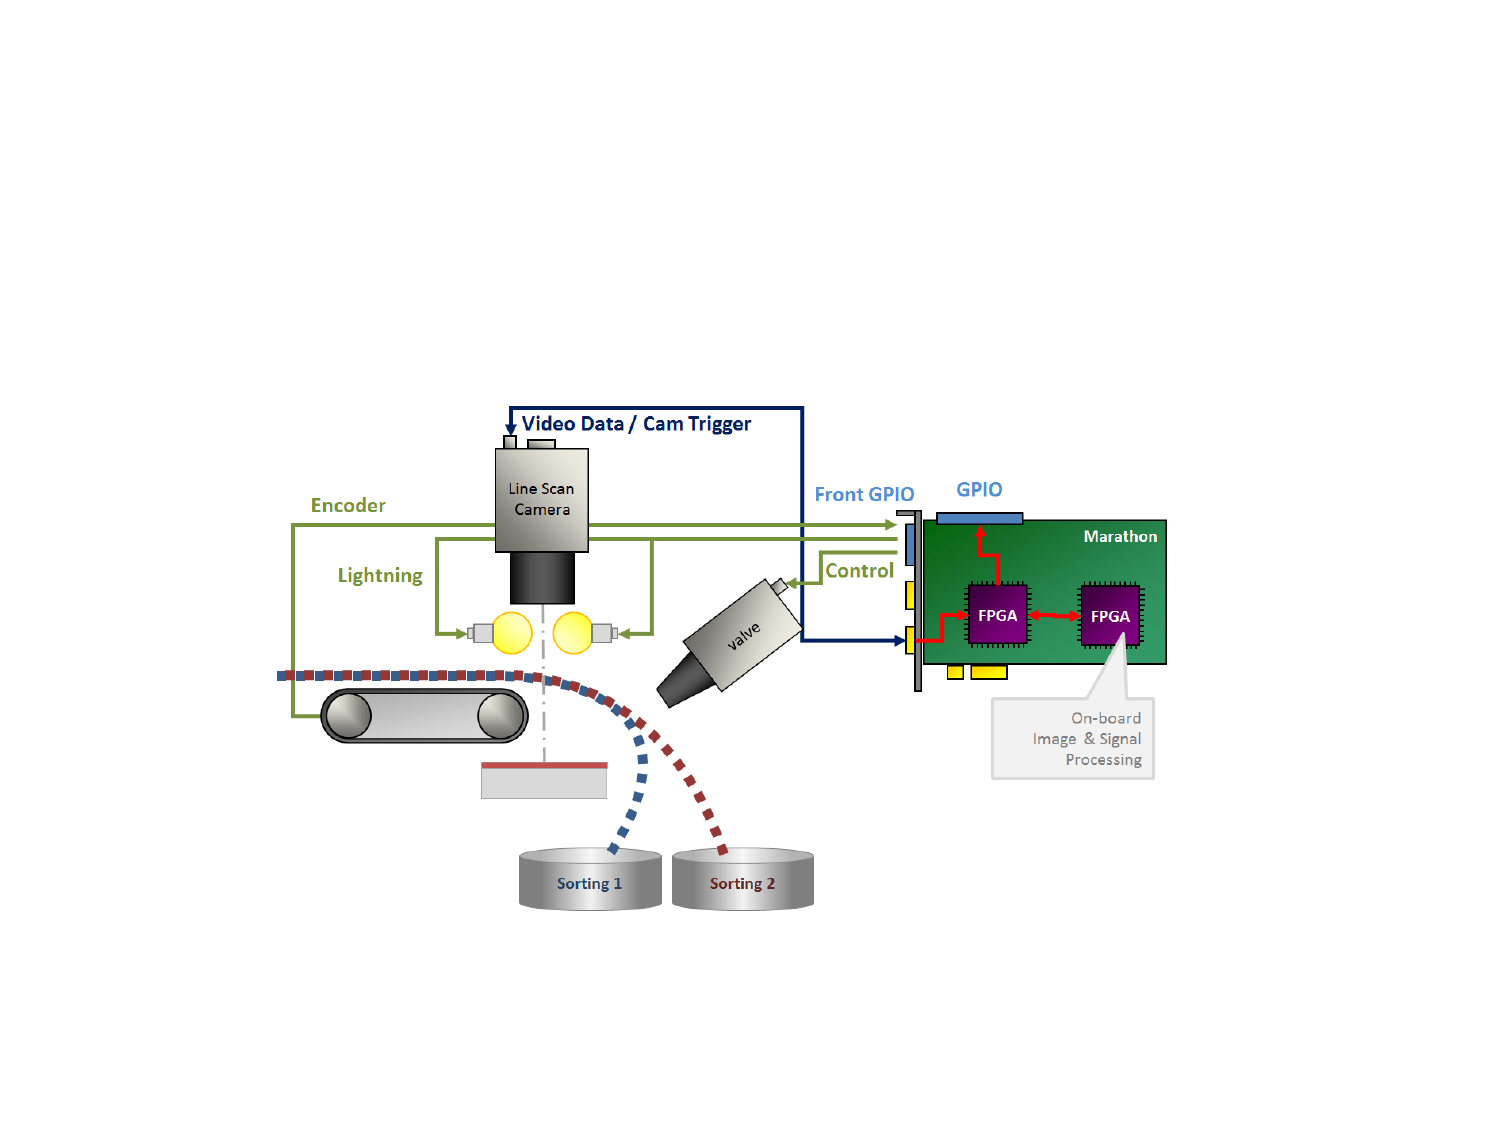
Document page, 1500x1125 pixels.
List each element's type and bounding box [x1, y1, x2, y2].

picture [276, 392, 1173, 913]
